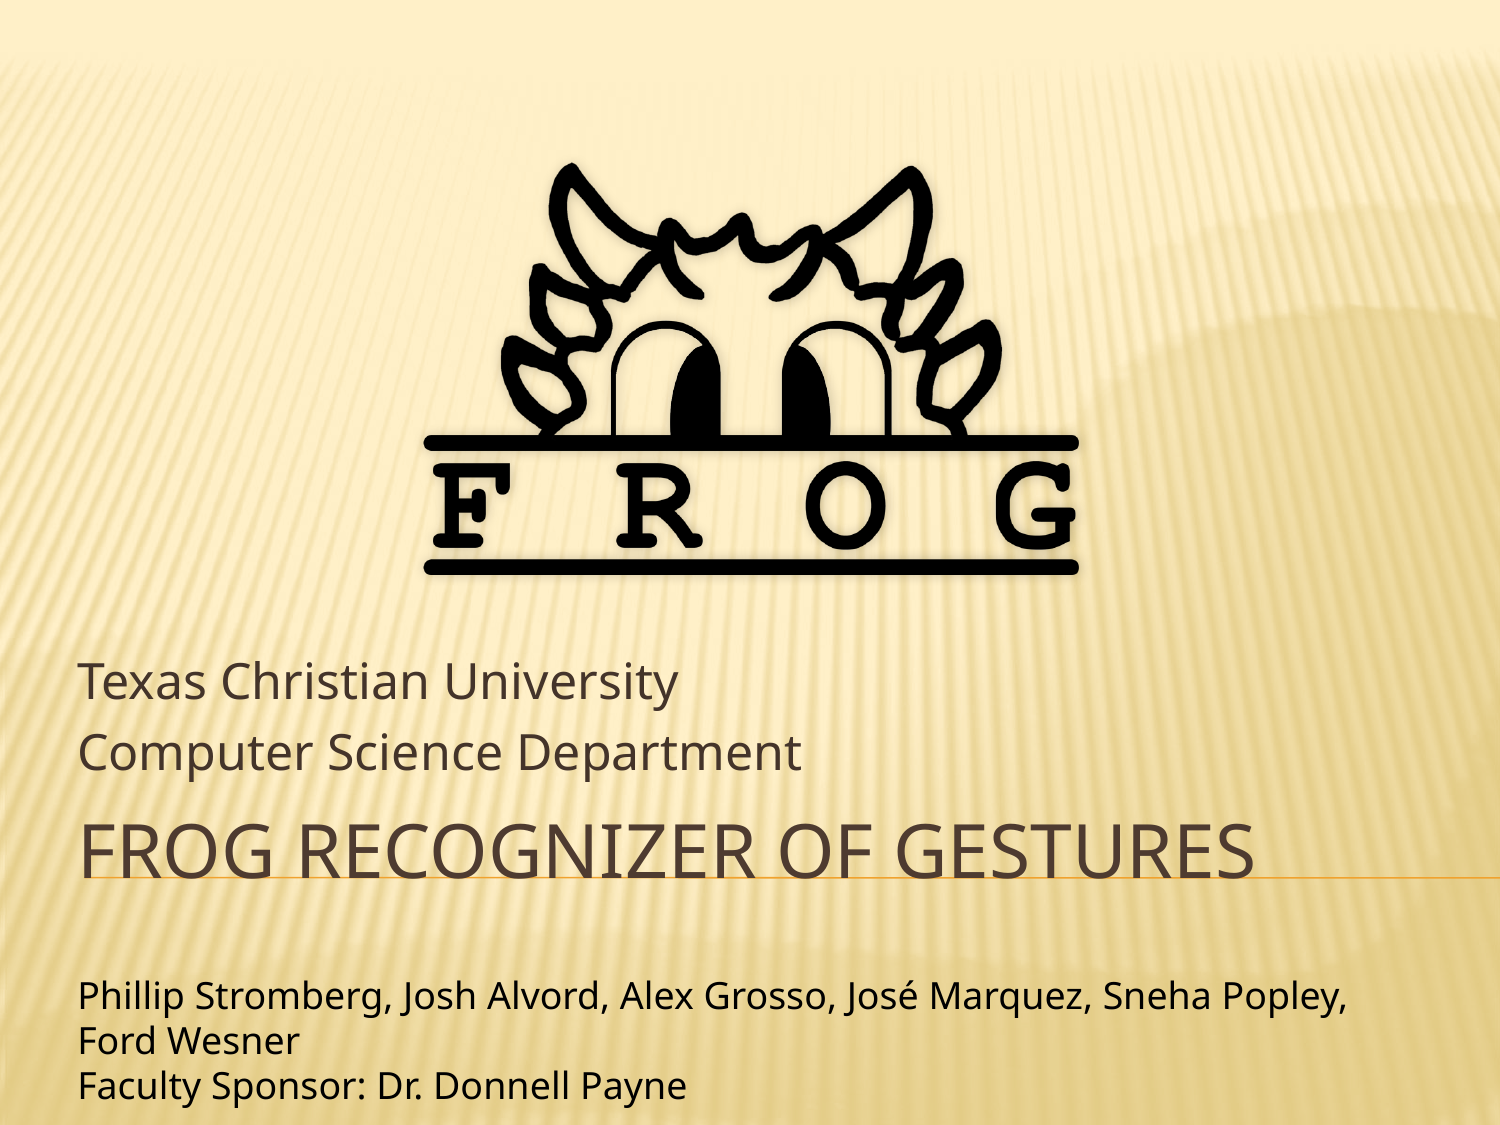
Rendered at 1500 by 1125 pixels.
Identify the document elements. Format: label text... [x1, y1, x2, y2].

text_box Phillip Stromberg, Josh Alvord, Alex Grosso, José Marquez, Sneha Popley, Ford Wesner Faculty Sponsor: Dr. Donnell Payne [62, 964, 1450, 1115]
title FROG Recognizer of Gestures [62, 796, 1450, 964]
subtitle Texas Christian University Computer Science Department [62, 637, 1450, 788]
picture [422, 162, 1080, 576]
